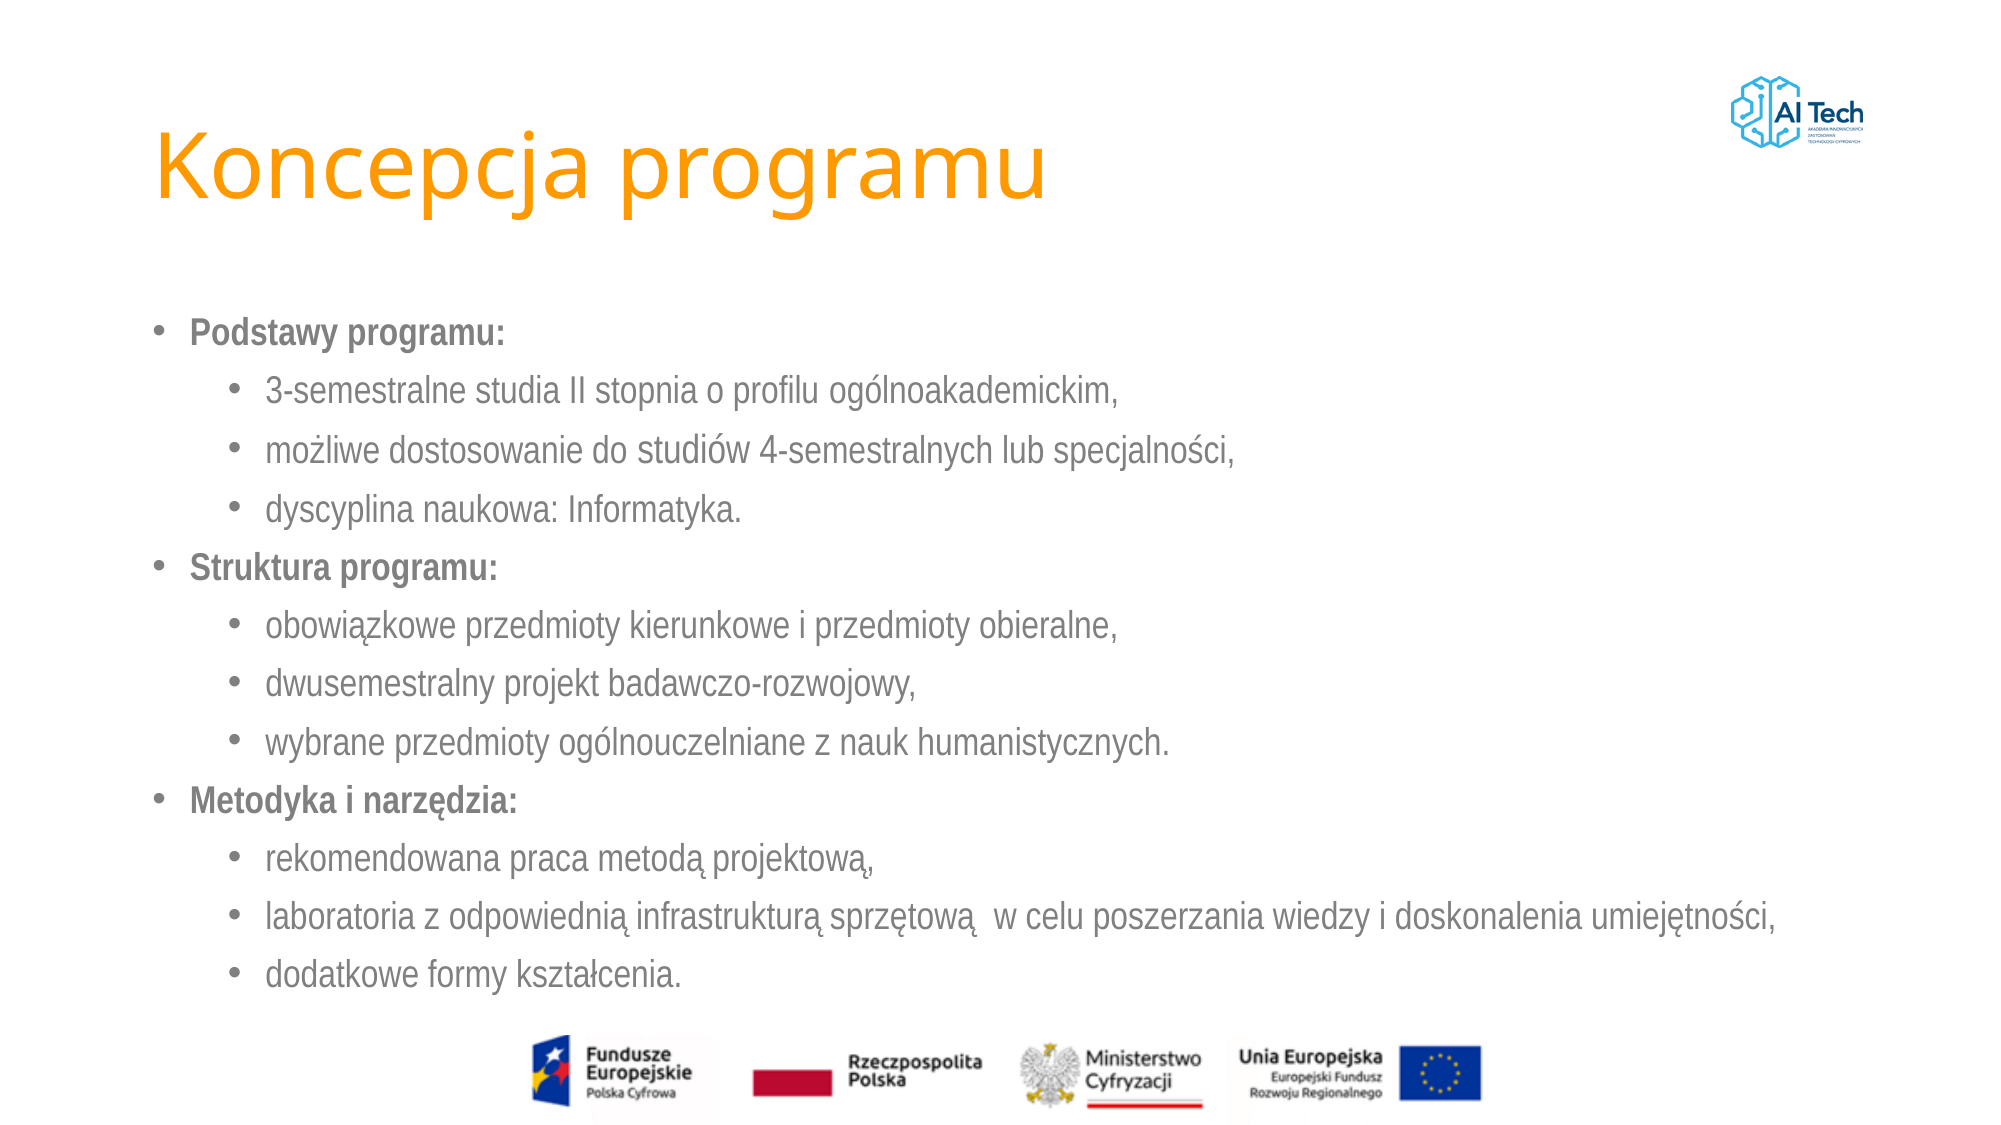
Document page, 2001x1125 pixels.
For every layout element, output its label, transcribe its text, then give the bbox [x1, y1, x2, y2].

list Podstawy programu: 3-semestralne studia II stopnia o profilu ogólnoakademickim, możliwe dostosowanie do studiów 4-semestralnych lub specjalności, dyscyplina naukowa: Informatyka. Struktura programu: obowiązkowe przedmioty kierunkowe i przedmioty obieralne, dwusemestralny projekt badawczo-rozwojowy, wybrane przedmioty ogólnouczelniane z nauk humanistycznych. Metodyka i narzędzia: rekomendowana praca metodą projektową, laboratoria z odpowiednią infrastrukturą sprzętową w celu poszerzania wiedzy i doskonalenia umiejętności, dodatkowe formy kształcenia. [137, 299, 1863, 1013]
title Koncepcja programu [137, 59, 1863, 278]
picture [499, 1035, 1501, 1125]
